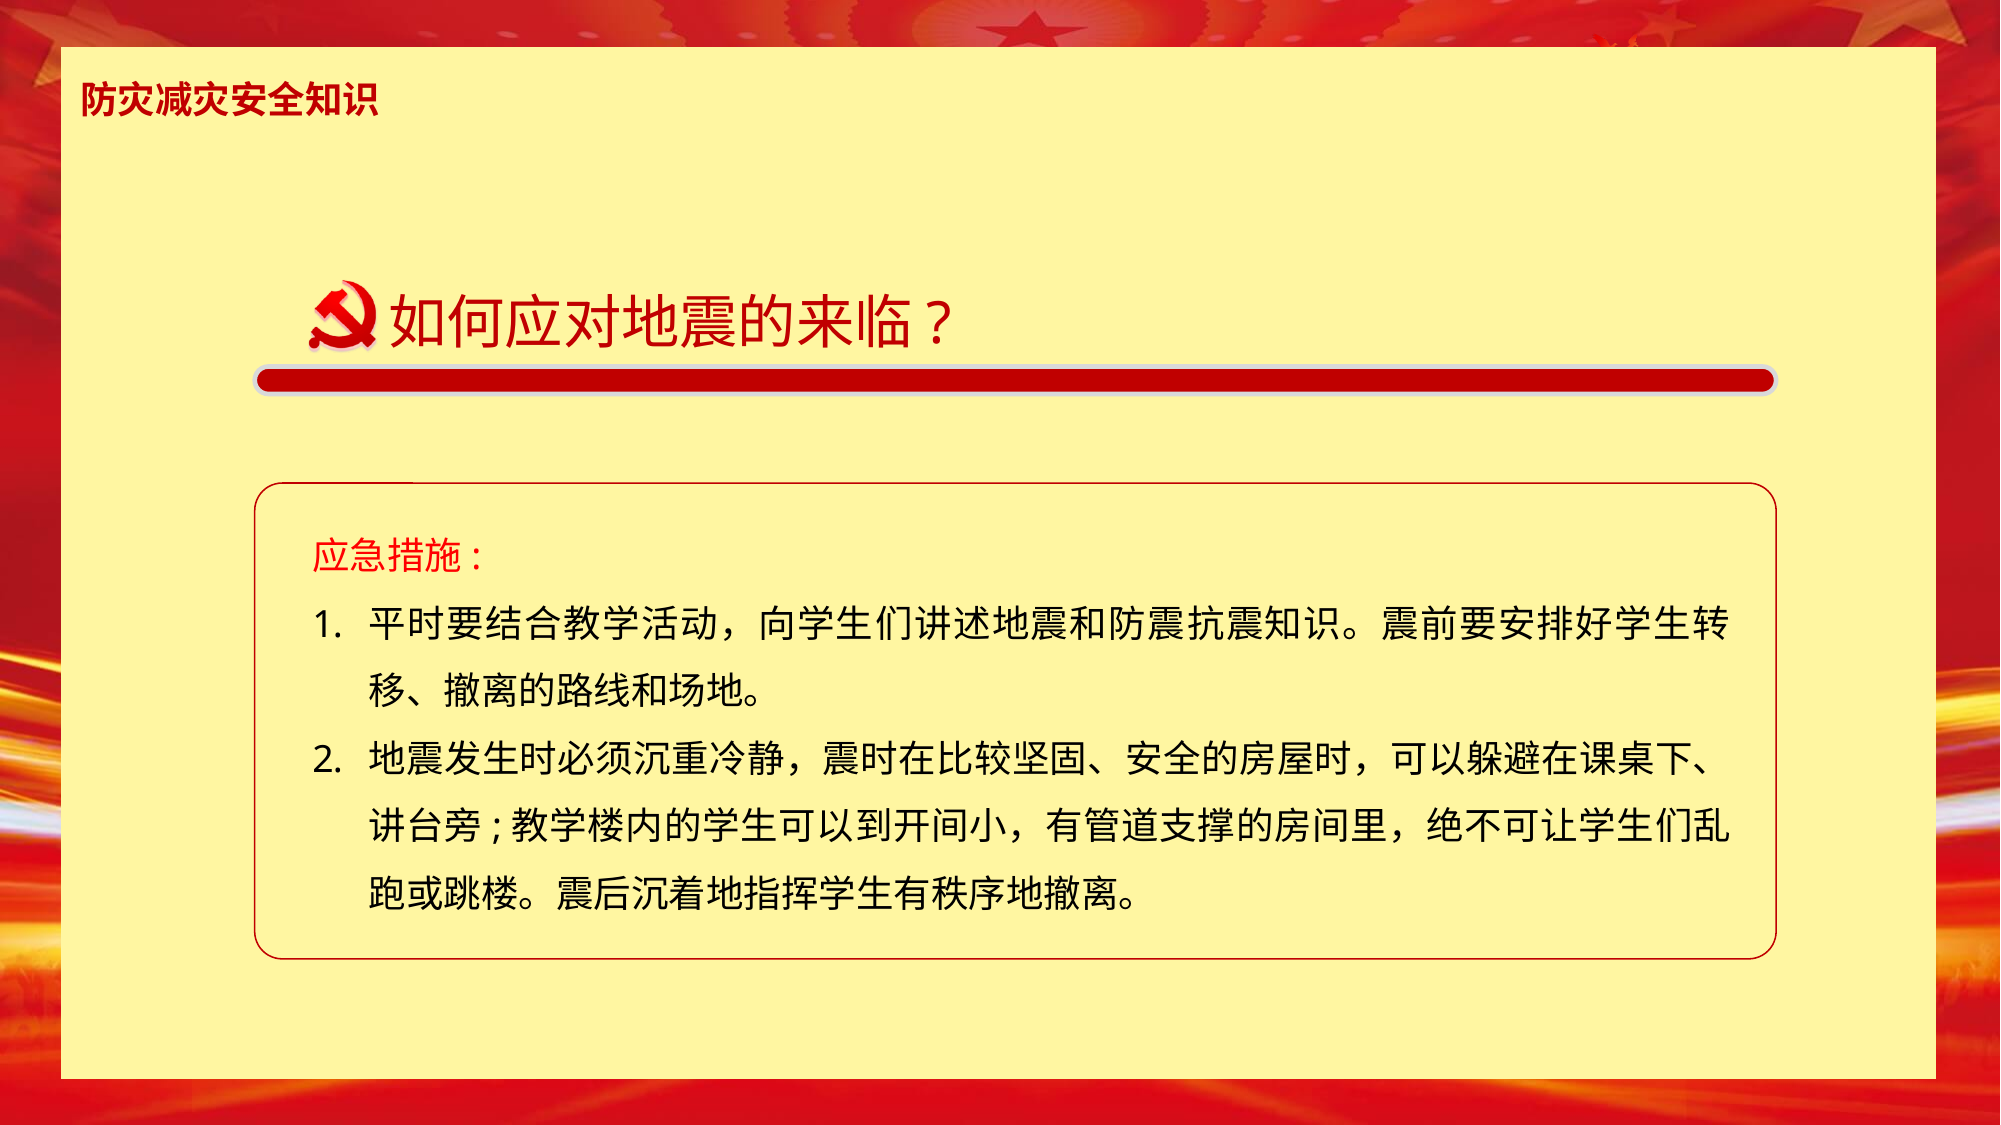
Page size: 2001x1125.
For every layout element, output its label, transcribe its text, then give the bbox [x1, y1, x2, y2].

text_box [61, 47, 1936, 1079]
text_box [254, 365, 1777, 427]
text_box 应急措施: 平时要结合教学活动，向学生们讲述地震和防震抗震知识。震前要安排好学生转移、撤离的路线和场地。 地震发生时必须沉重冷静，震时在比较坚固、安全的房屋时，可以躲避在课桌下、讲台旁;教学楼内的学生可以到开间小，有管道支撑的房间里，绝不可让学生们乱跑或跳楼。震后沉着地指挥学生有秩序地撤离。 [297, 502, 1746, 922]
text_box [254, 483, 1777, 959]
picture [0, 0, 2000, 1125]
text_box 防灾减灾安全知识 [65, 68, 395, 129]
text_box 如何应对地震的来临? [373, 277, 1777, 363]
